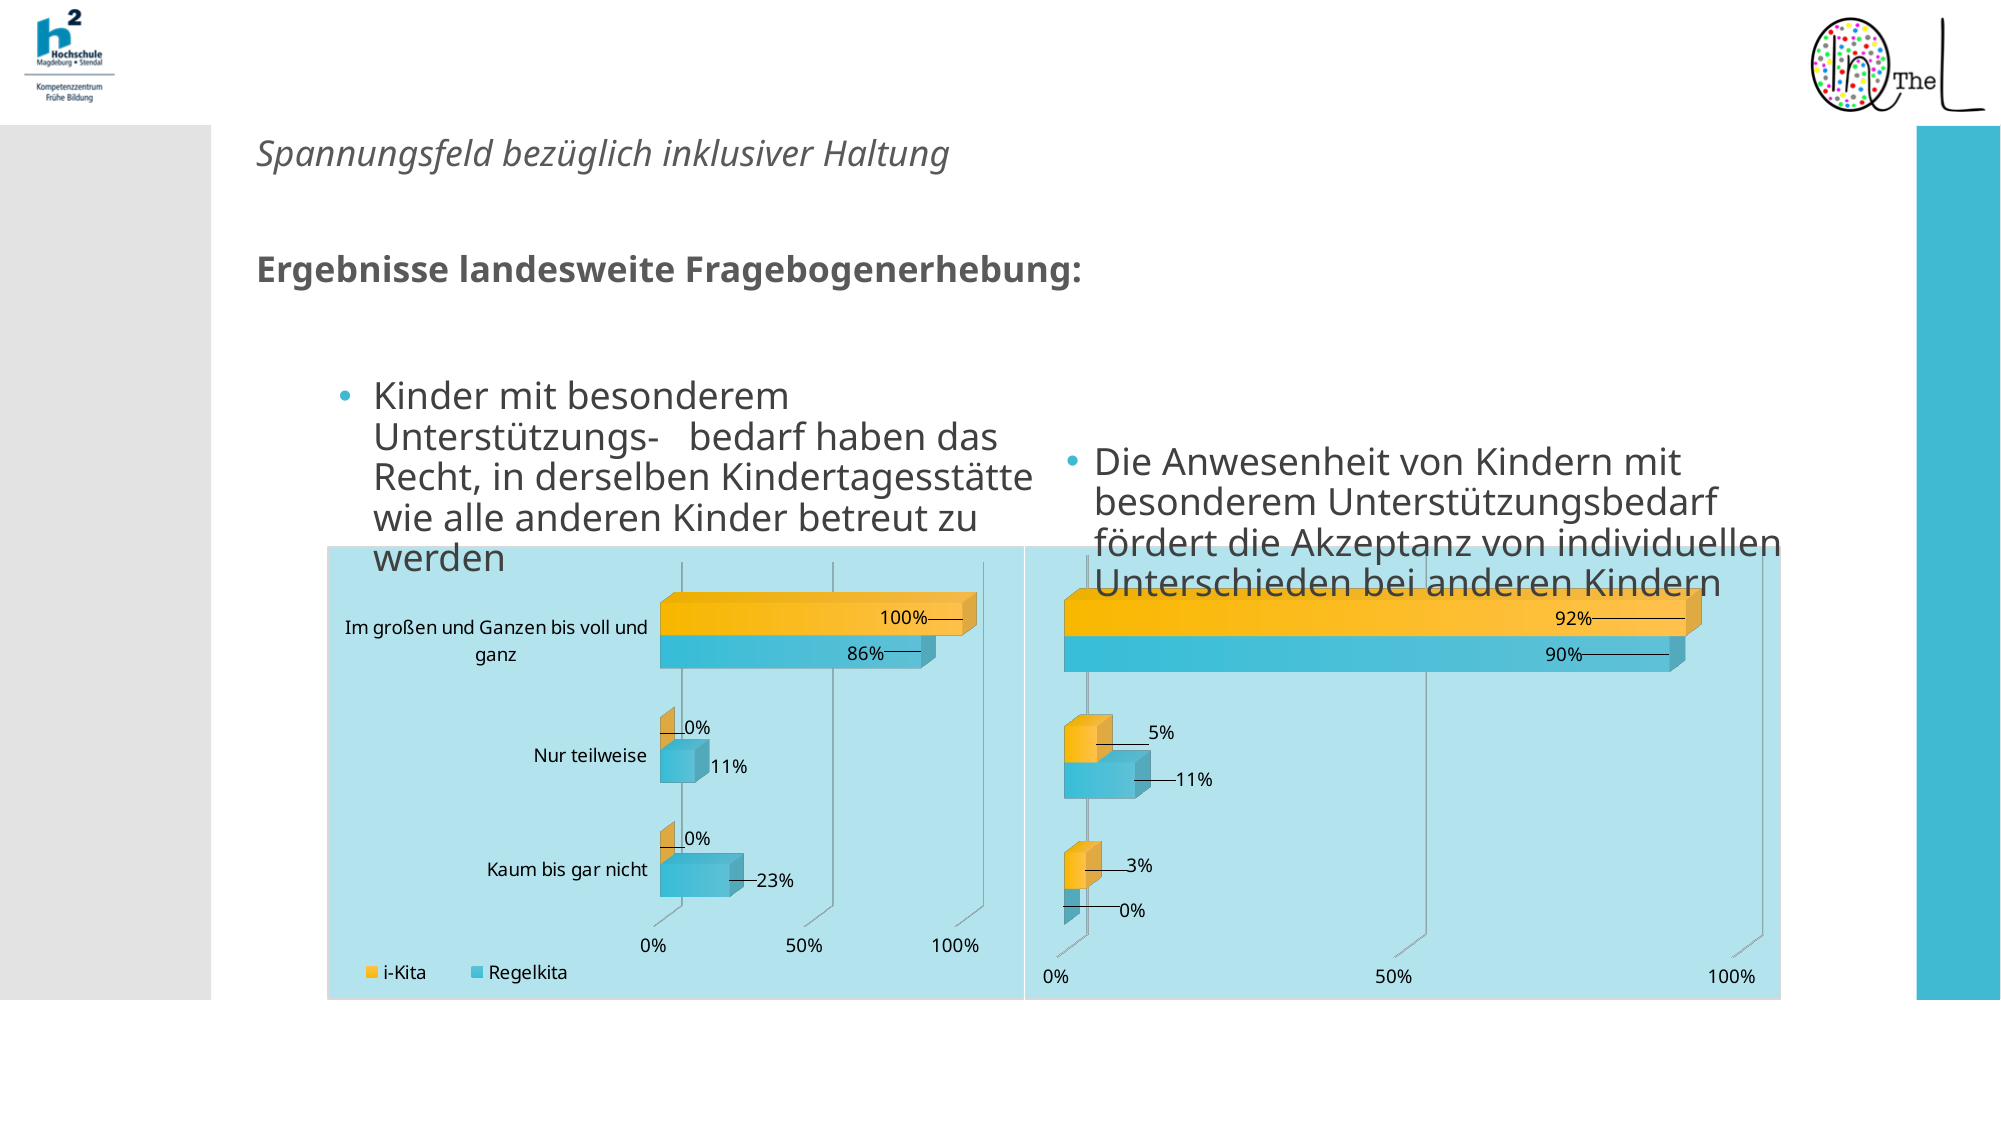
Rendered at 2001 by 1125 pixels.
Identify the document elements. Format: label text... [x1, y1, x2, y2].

text_box [0, 0, 2000, 1125]
list Spannungsfeld bezüglich inklusiver Haltung Ergebnisse landesweite Fragebogenerhebung: [241, 128, 1338, 299]
picture [13, 0, 127, 113]
chart [326, 545, 1782, 1001]
text_box [1916, 125, 2000, 1001]
text_box [0, 124, 212, 1001]
text_box Kinder mit besonderem Unterstützungs- bedarf haben das Recht, in derselben Kindertagesstätte wie alle anderen Kinder betreut zu werden Die Anwesenheit von Kindern mit besonderem Unterstützungsbedarf fördert die Akzeptanz von individuellen Unterschieden bei anderen Kindern [307, 352, 1821, 1125]
picture [1809, 17, 1987, 113]
